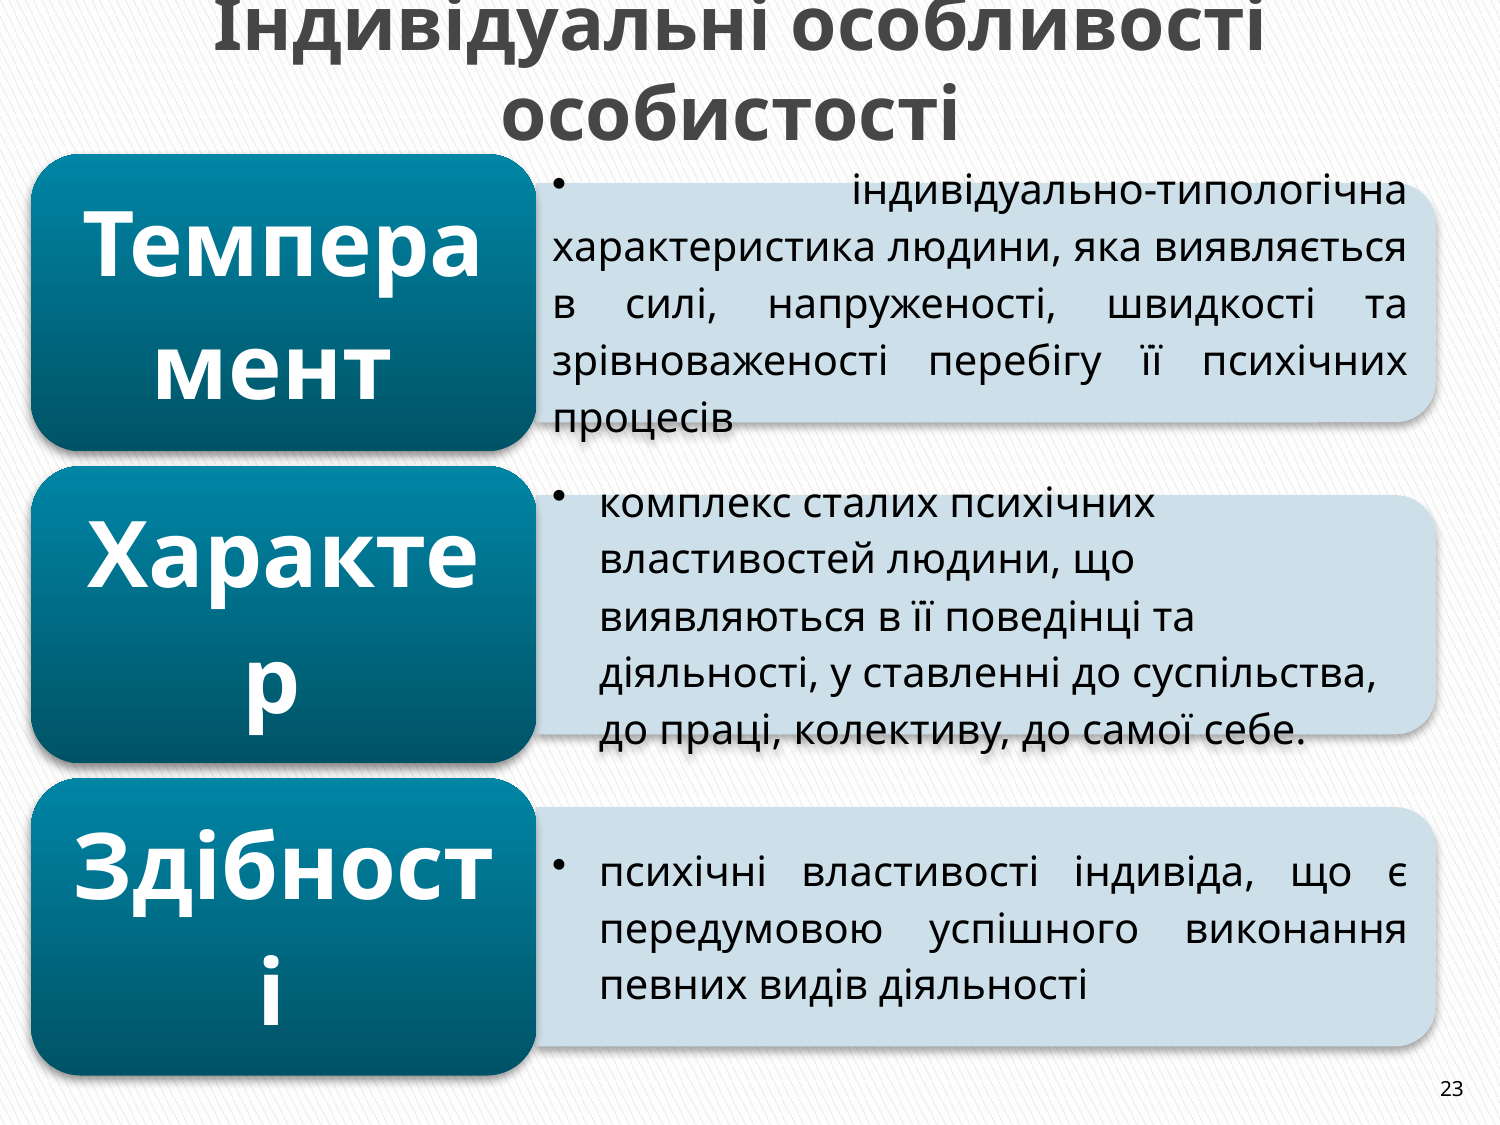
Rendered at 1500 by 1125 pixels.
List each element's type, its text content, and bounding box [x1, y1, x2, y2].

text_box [30, 153, 1436, 1076]
title Індивідуальні особливості особистості [0, 0, 1483, 160]
slide_number 23 [1418, 1051, 1479, 1112]
